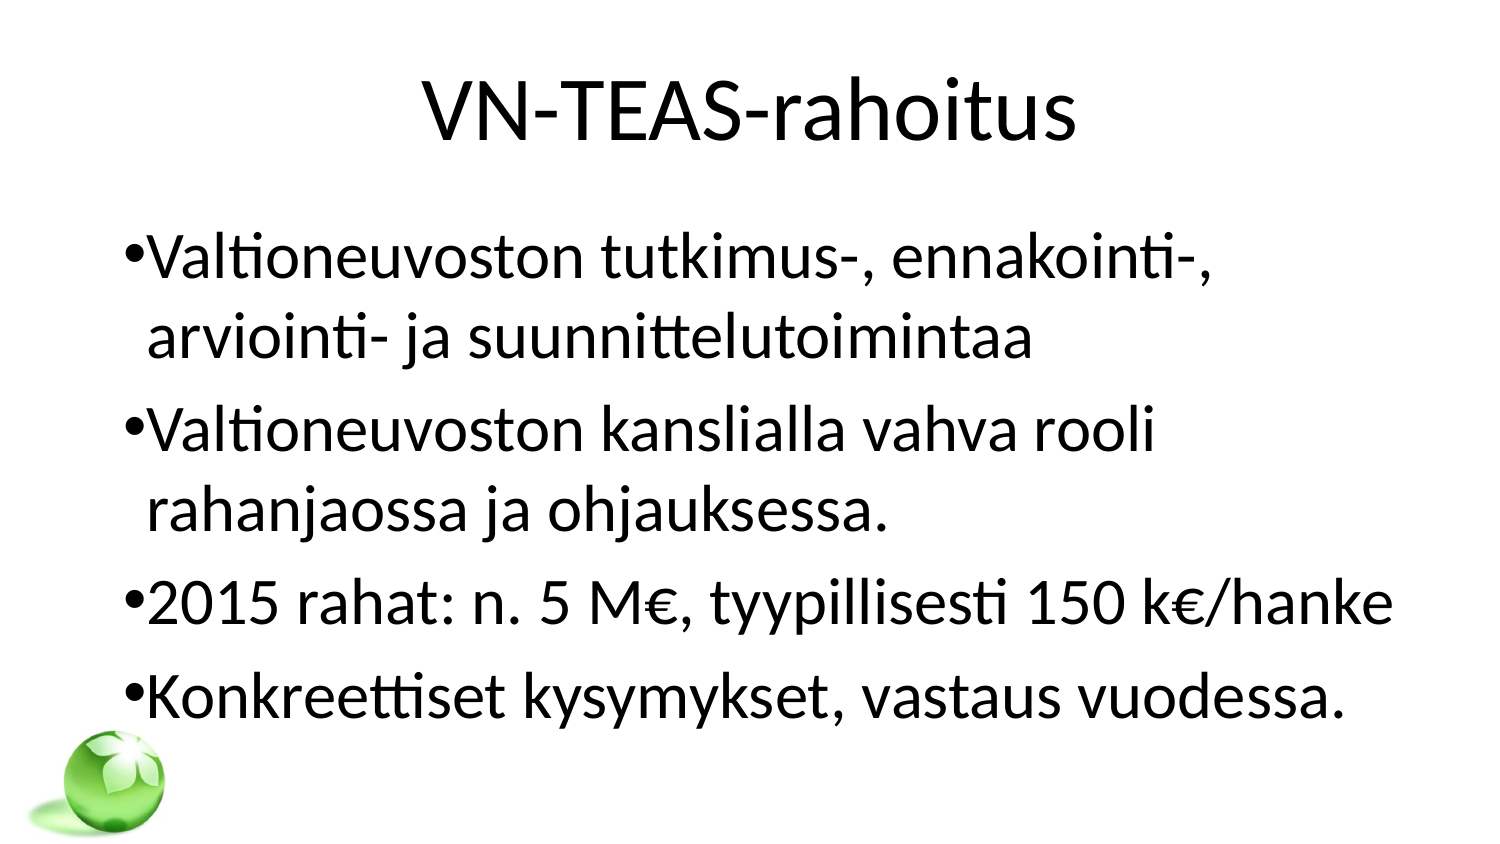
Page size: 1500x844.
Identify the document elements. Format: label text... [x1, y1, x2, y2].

list Valtioneuvoston tutkimus-, ennakointi-, arviointi- ja suunnittelutoimintaa Valtioneuvoston kanslialla vahva rooli rahanjaossa ja ohjauksessa. 2015 rahat: n. 5 M€, tyypillisesti 150 k€/hanke Konkreettiset kysymykset, vastaus vuodessa. [75, 196, 1425, 754]
title VN-TEAS-rahoitus [75, 33, 1425, 175]
picture [17, 720, 178, 841]
